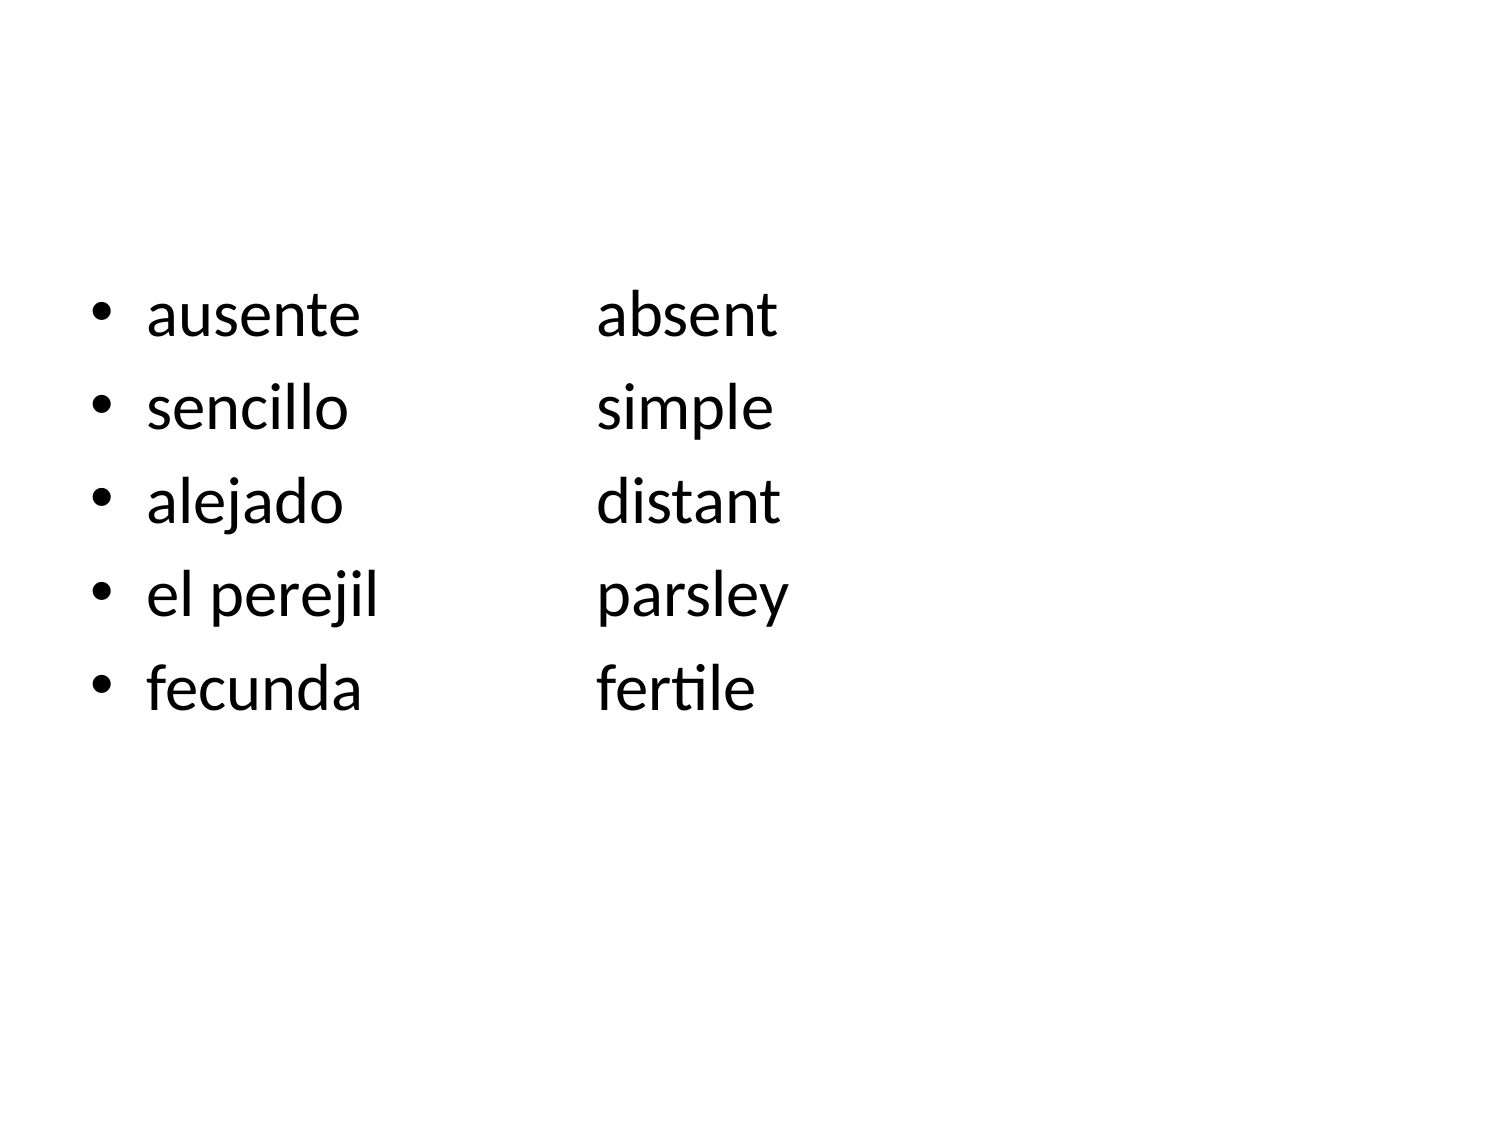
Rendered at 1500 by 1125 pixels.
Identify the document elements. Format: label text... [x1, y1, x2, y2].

list ausente absent sencillo simple alejado distant el perejil parsley fecunda fertile [75, 262, 1425, 1005]
